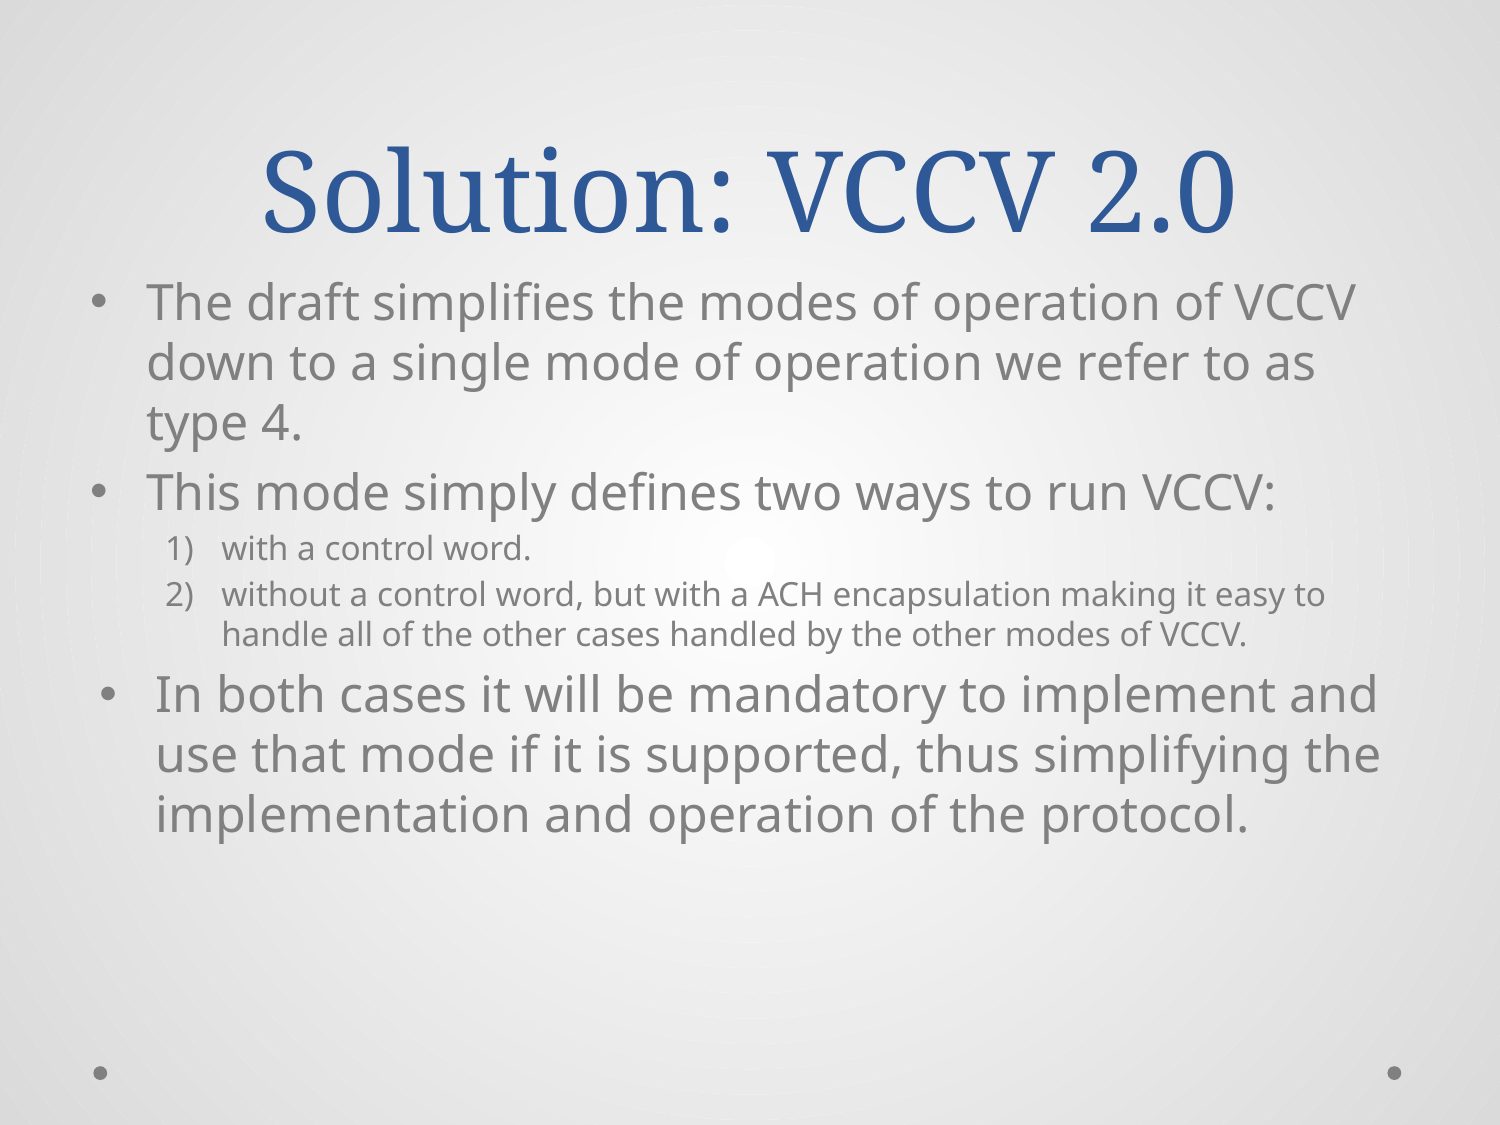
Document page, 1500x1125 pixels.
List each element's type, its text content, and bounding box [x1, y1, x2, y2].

title Solution: VCCV 2.0 [75, 0, 1425, 262]
list The draft simplifies the modes of operation of VCCV down to a single mode of operation we refer to as type 4. This mode simply defines two ways to run VCCV: with a control word. without a control word, but with a ACH encapsulation making it easy to handle all of the other cases handled by the other modes of VCCV. In both cases it will be mandatory to implement and use that mode if it is supported, thus simplifying the implementation and operation of the protocol. [75, 262, 1425, 1005]
